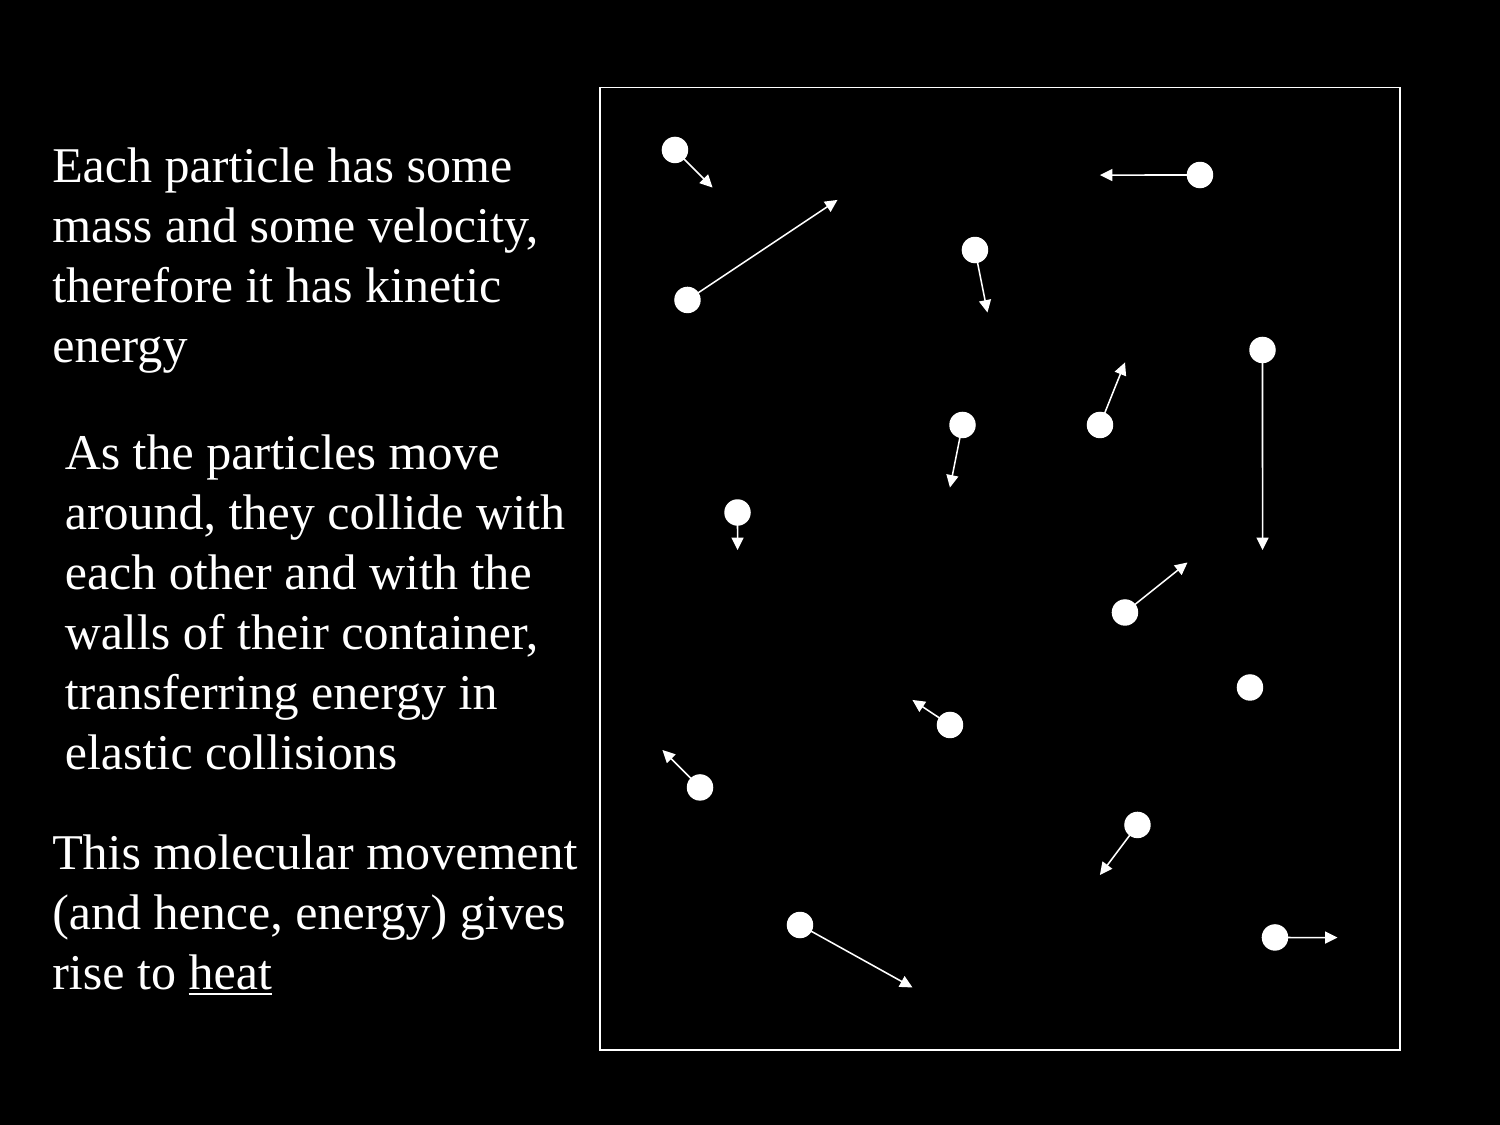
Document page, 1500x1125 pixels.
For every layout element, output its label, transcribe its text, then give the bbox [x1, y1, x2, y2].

text_box [1187, 162, 1213, 188]
text_box [799, 924, 913, 988]
text_box [787, 912, 813, 938]
text_box [1099, 168, 1201, 182]
text_box [600, 87, 1400, 1050]
text_box [1099, 824, 1138, 875]
text_box [946, 424, 963, 488]
text_box [662, 137, 688, 163]
text_box [725, 500, 751, 525]
text_box [1125, 812, 1150, 838]
text_box [675, 287, 700, 313]
text_box [1237, 675, 1263, 700]
text_box [1262, 924, 1288, 950]
text_box [1124, 562, 1188, 613]
text_box [962, 237, 988, 263]
text_box Each particle has some mass and some velocity, therefore it has kinetic energy [37, 124, 638, 380]
text_box [912, 699, 951, 726]
text_box [950, 412, 976, 438]
text_box [662, 750, 701, 788]
text_box [687, 199, 838, 301]
text_box [674, 149, 713, 188]
text_box [974, 249, 992, 313]
text_box [687, 774, 713, 800]
text_box [937, 712, 963, 738]
text_box [731, 512, 744, 550]
text_box [1112, 600, 1138, 625]
text_box [1250, 337, 1276, 363]
text_box [1274, 931, 1338, 944]
text_box [1087, 412, 1113, 438]
text_box This molecular movement (and hence, energy) gives rise to heat [37, 812, 613, 1008]
text_box [1256, 349, 1269, 550]
text_box [1099, 362, 1127, 425]
text_box As the particles move around, they collide with each other and with the walls of their container, transferring energy in elastic collisions [50, 412, 600, 788]
